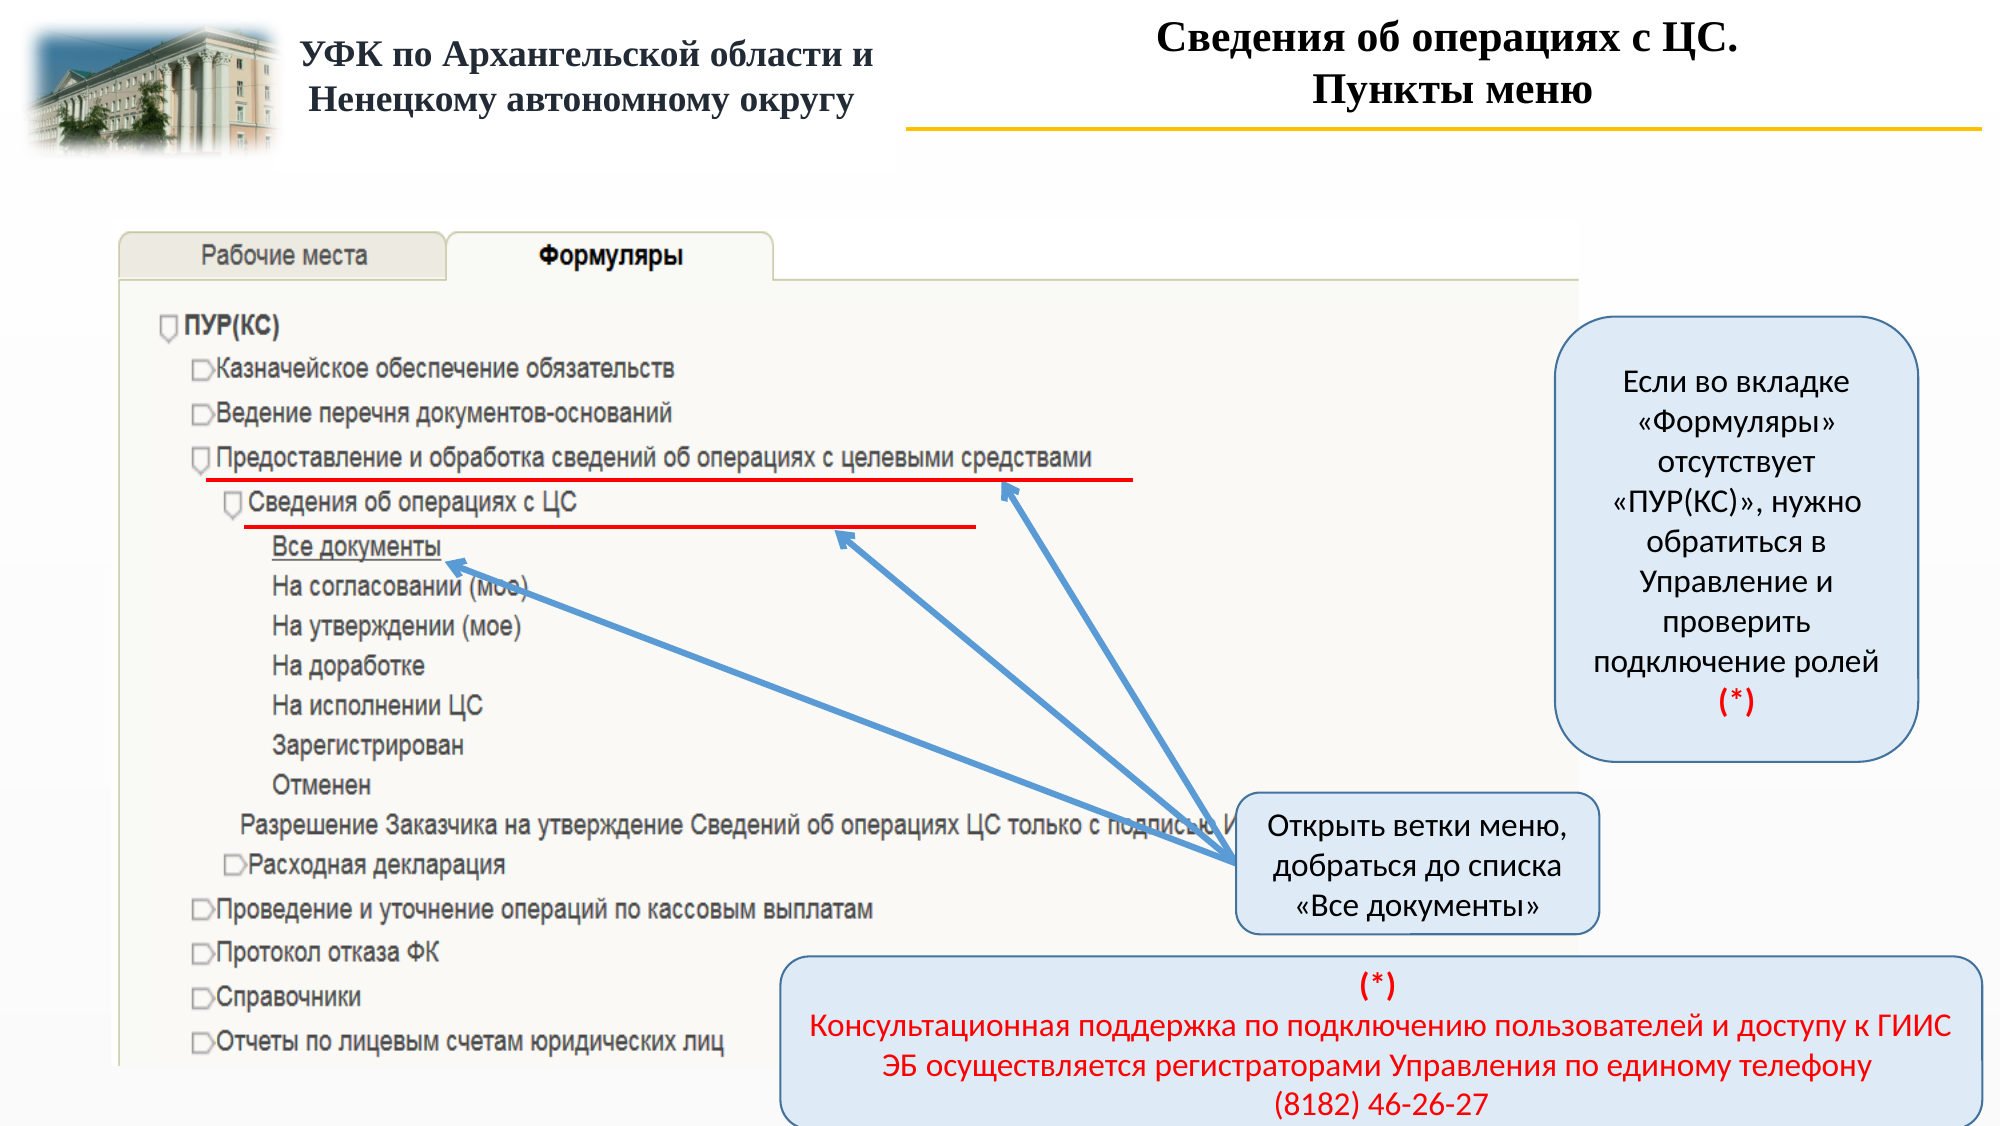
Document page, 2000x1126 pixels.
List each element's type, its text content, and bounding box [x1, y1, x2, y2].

text_box Сведения об операциях с ЦС. Пункты меню [906, 0, 2000, 120]
picture [111, 221, 1579, 1066]
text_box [1001, 479, 1236, 530]
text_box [834, 530, 1237, 561]
text_box Если во вкладке «Формуляры» отсутствует «ПУР(КС)», нужно обратиться в Управление и проверить подключение ролей (*) [1579, 315, 1920, 763]
text_box (*) Консультационная поддержка по подключению пользователей и доступу к ГИИС ЭБ осуществляется регистраторами Управления по единому телефону (8182) 46-26-27 [779, 955, 1984, 1126]
text_box УФК по Архангельской области и Ненецкому автономному округу [275, 41, 898, 172]
picture [19, 17, 286, 161]
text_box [444, 561, 1237, 864]
text_box Открыть ветки меню, добраться до списка «Все документы» [1579, 791, 1601, 936]
